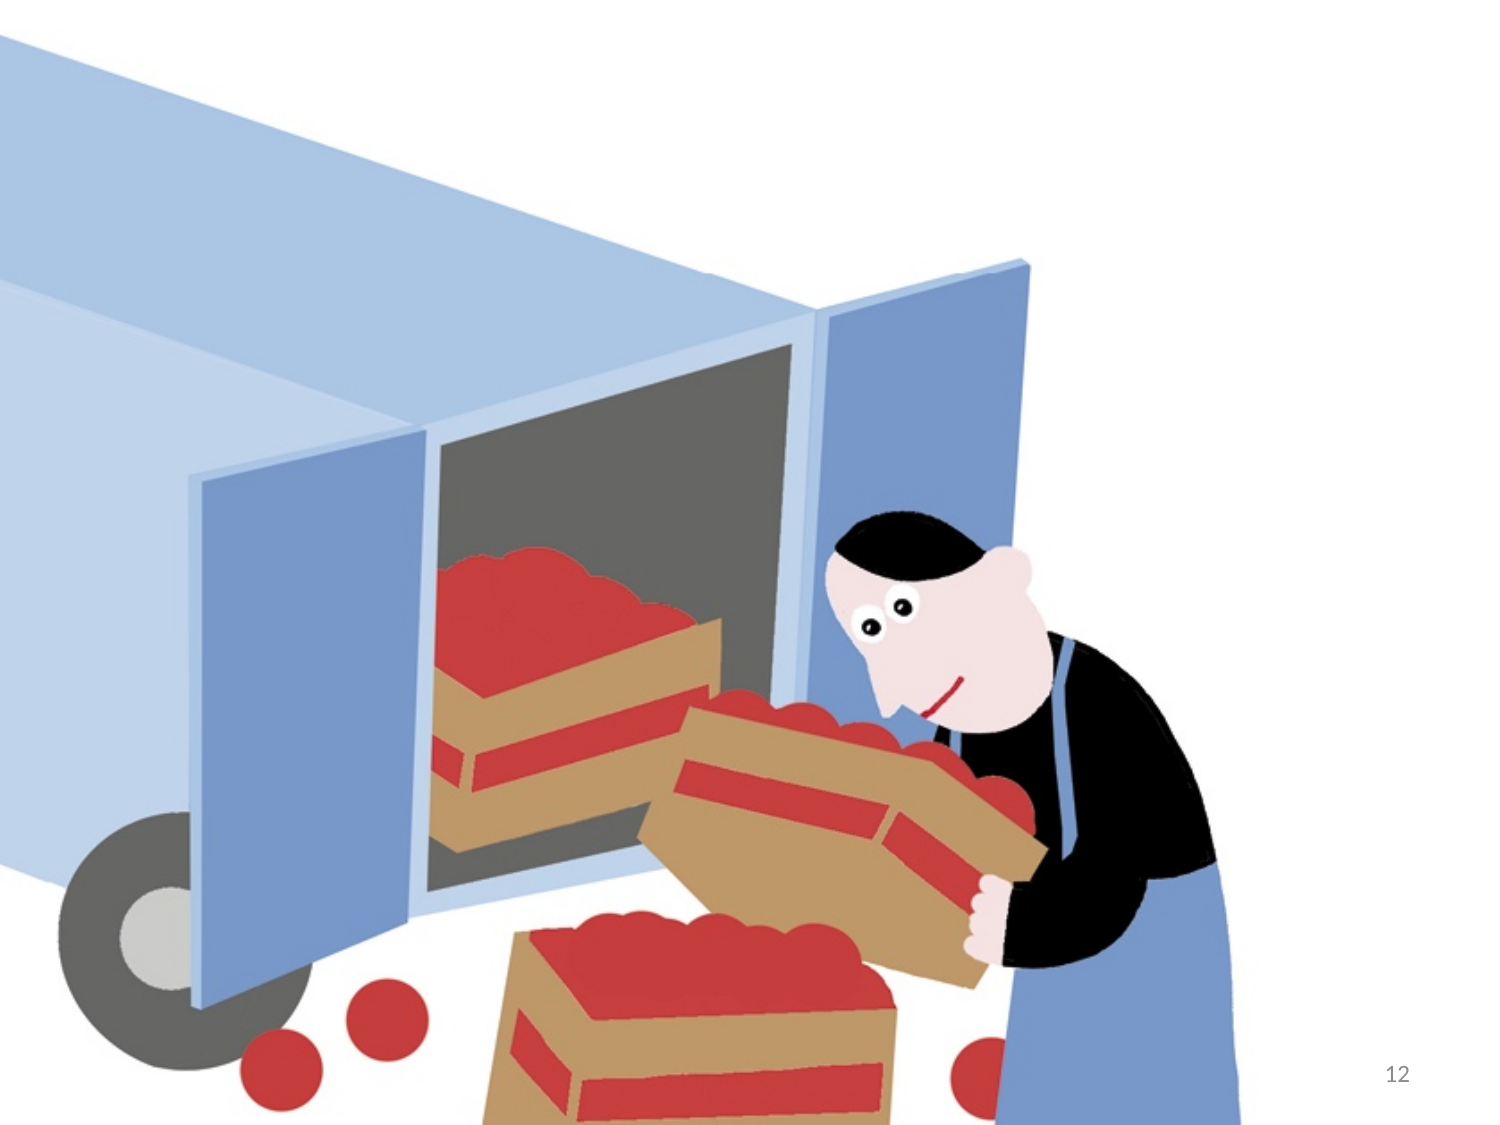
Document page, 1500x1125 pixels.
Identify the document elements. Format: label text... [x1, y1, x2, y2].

picture [0, 0, 1268, 1125]
slide_number 12 [1272, 1042, 1425, 1103]
